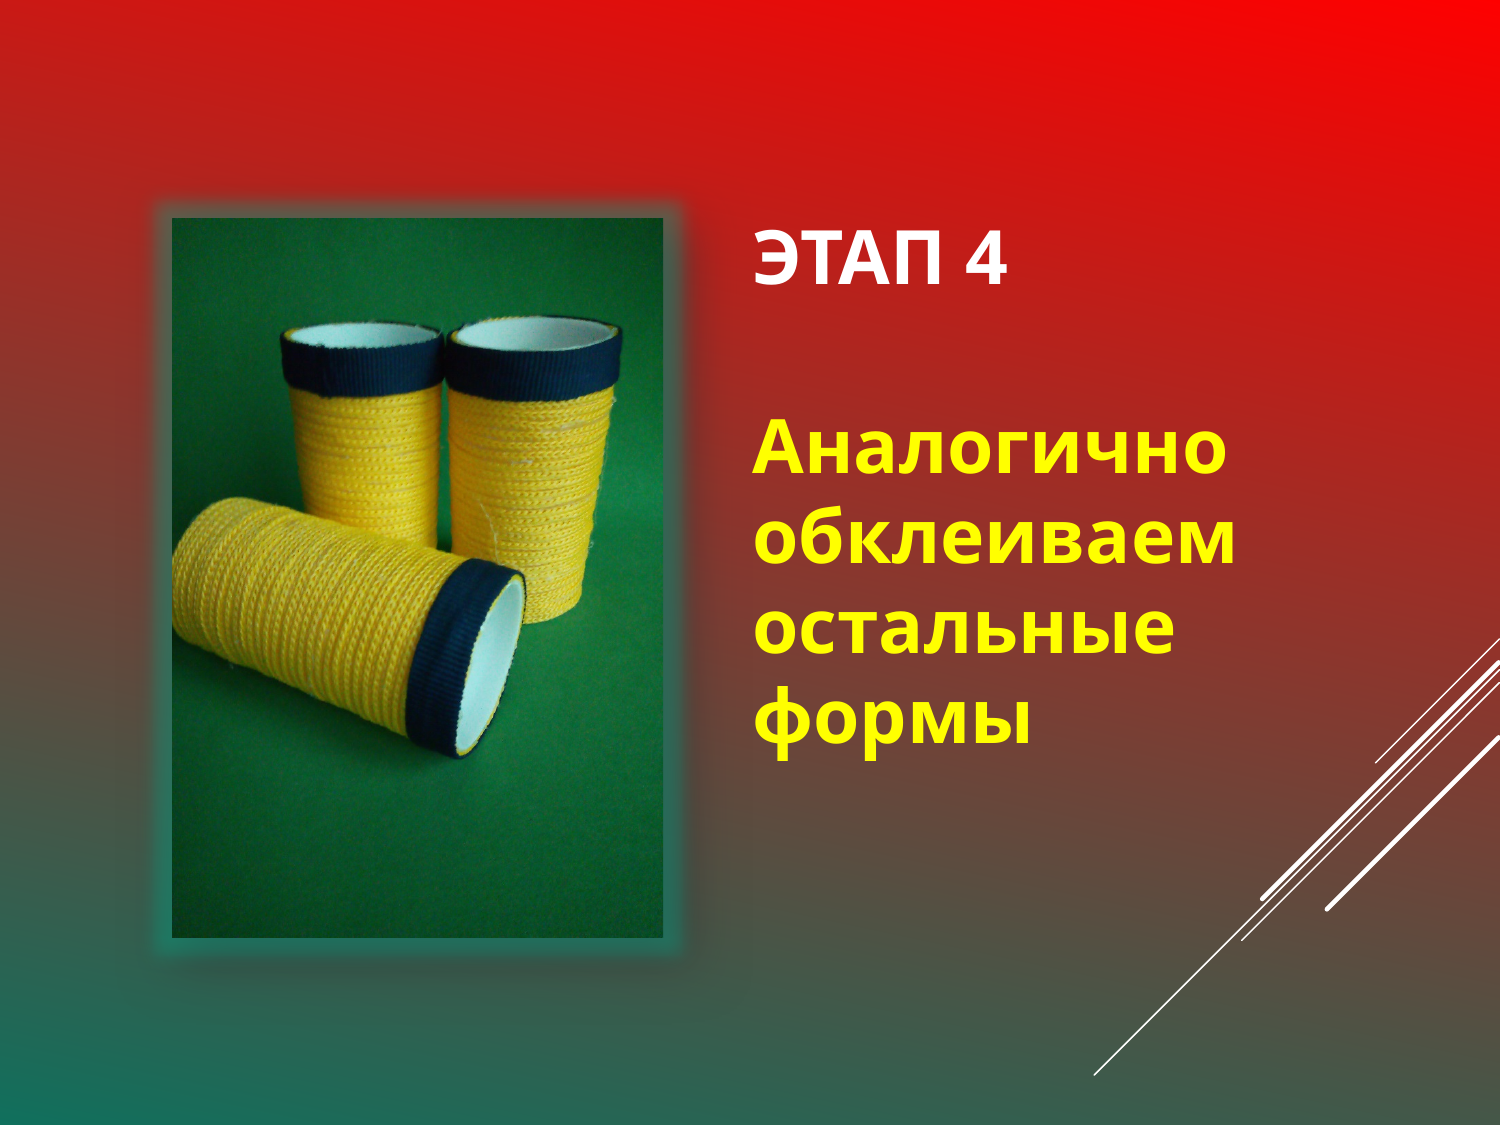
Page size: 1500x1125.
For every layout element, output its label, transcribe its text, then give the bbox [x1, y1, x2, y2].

title Этап 4 [737, 201, 1323, 308]
list Аналогично обклеиваем остальные формы [737, 391, 1323, 792]
picture [171, 218, 664, 938]
